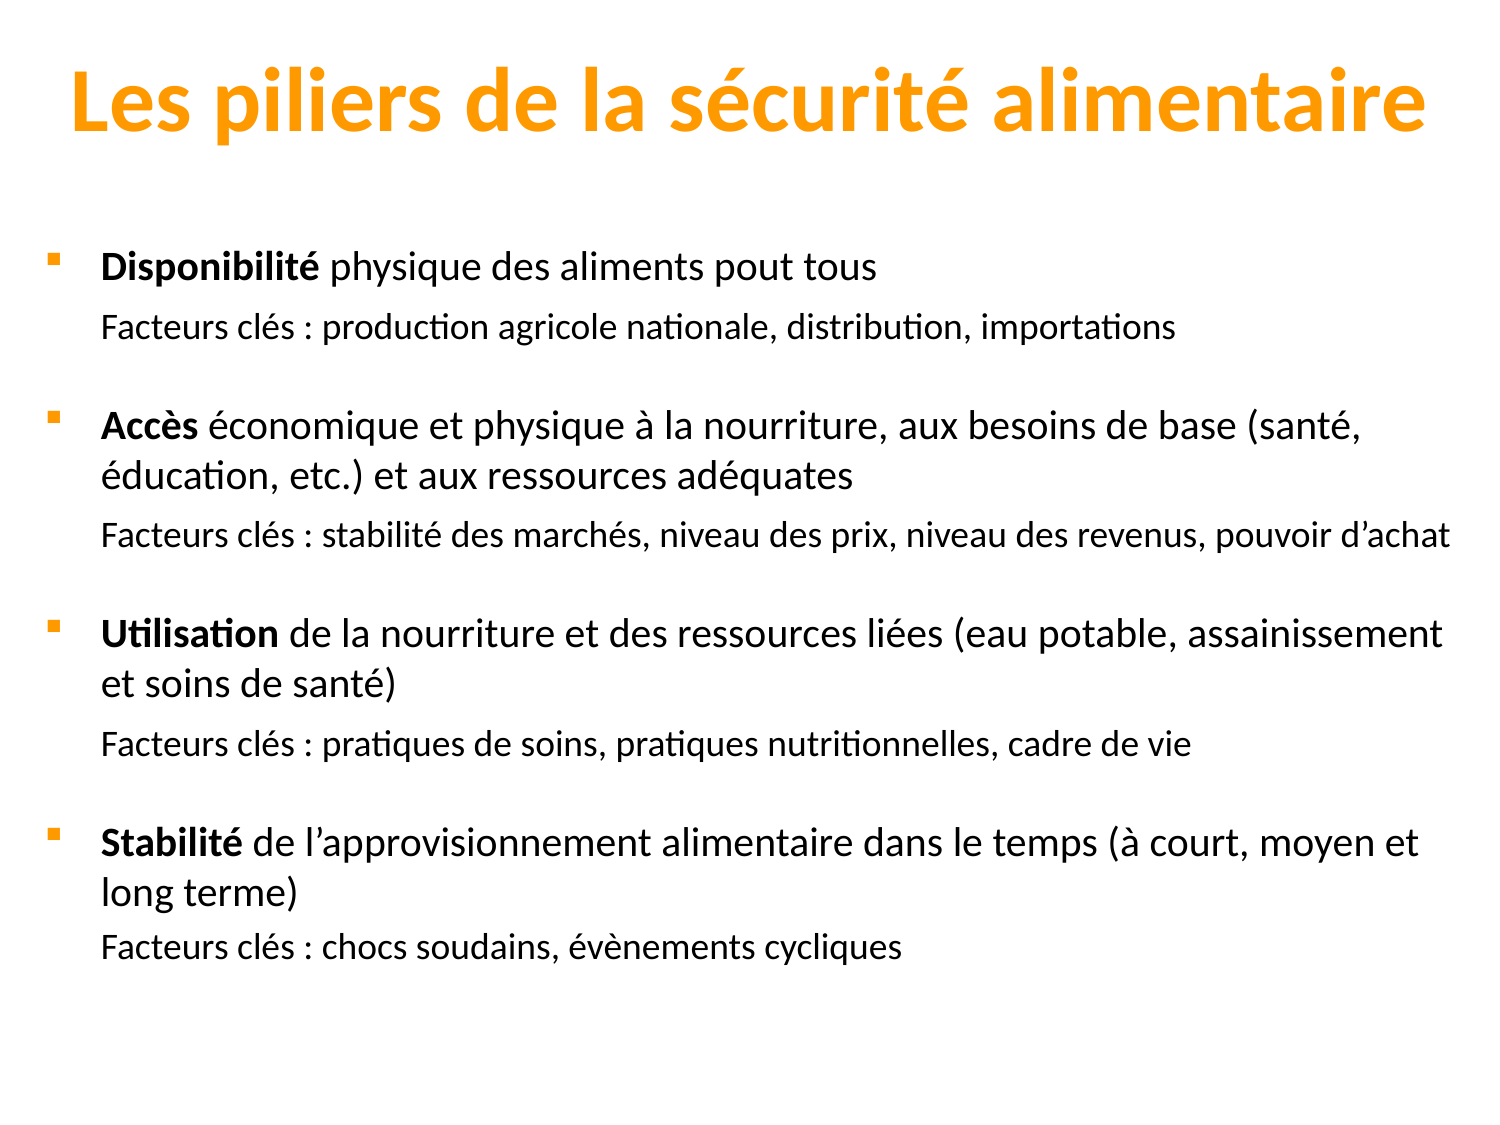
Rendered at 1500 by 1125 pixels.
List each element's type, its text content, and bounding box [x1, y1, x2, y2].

title Les piliers de la sécurité alimentaire [0, 1, 1500, 190]
list Disponibilité physique des aliments pout tous Facteurs clés : production agricole nationale, distribution, importations Accès économique et physique à la nourriture, aux besoins de base (santé, éducation, etc.) et aux ressources adéquates Facteurs clés : stabilité des marchés, niveau des prix, niveau des revenus, pouvoir d’achat Utilisation de la nourriture et des ressources liées (eau potable, assainissement et soins de santé) Facteurs clés : pratiques de soins, pratiques nutritionnelles, cadre de vie Stabilité de l’approvisionnement alimentaire dans le temps (à court, moyen et long terme) Facteurs clés : chocs soudains, évènements cycliques [29, 231, 1483, 1083]
